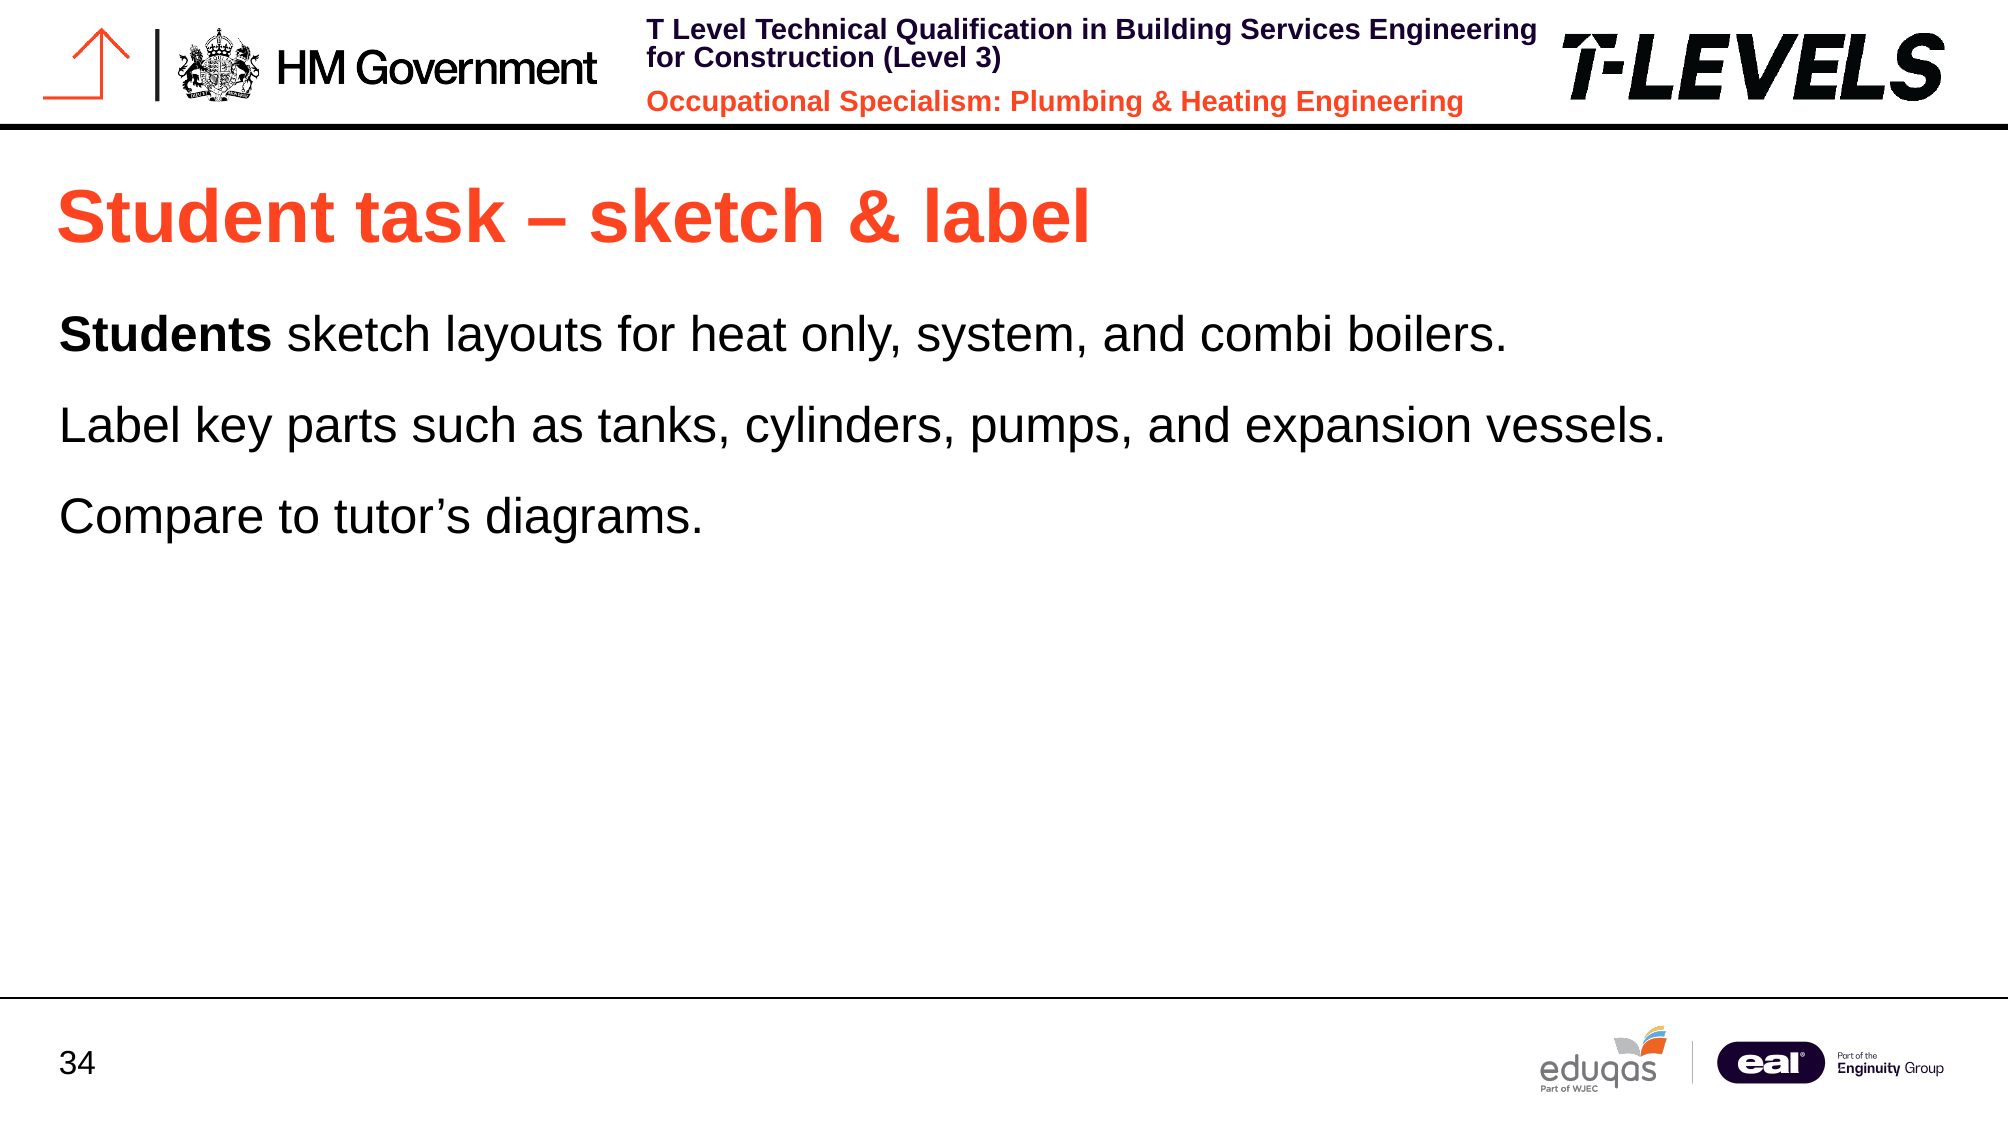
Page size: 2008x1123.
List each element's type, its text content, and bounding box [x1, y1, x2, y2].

title Student task – sketch & label [41, 111, 1949, 314]
picture [155, 28, 597, 102]
picture [38, 27, 136, 100]
picture [1543, 25, 1964, 108]
picture [1535, 1021, 1949, 1097]
list Students sketch layouts for heat only, system, and combi boilers. Label key parts such as tanks, cylinders, pumps, and expansion vessels. Compare to tutor’s diagrams. [59, 295, 1949, 909]
